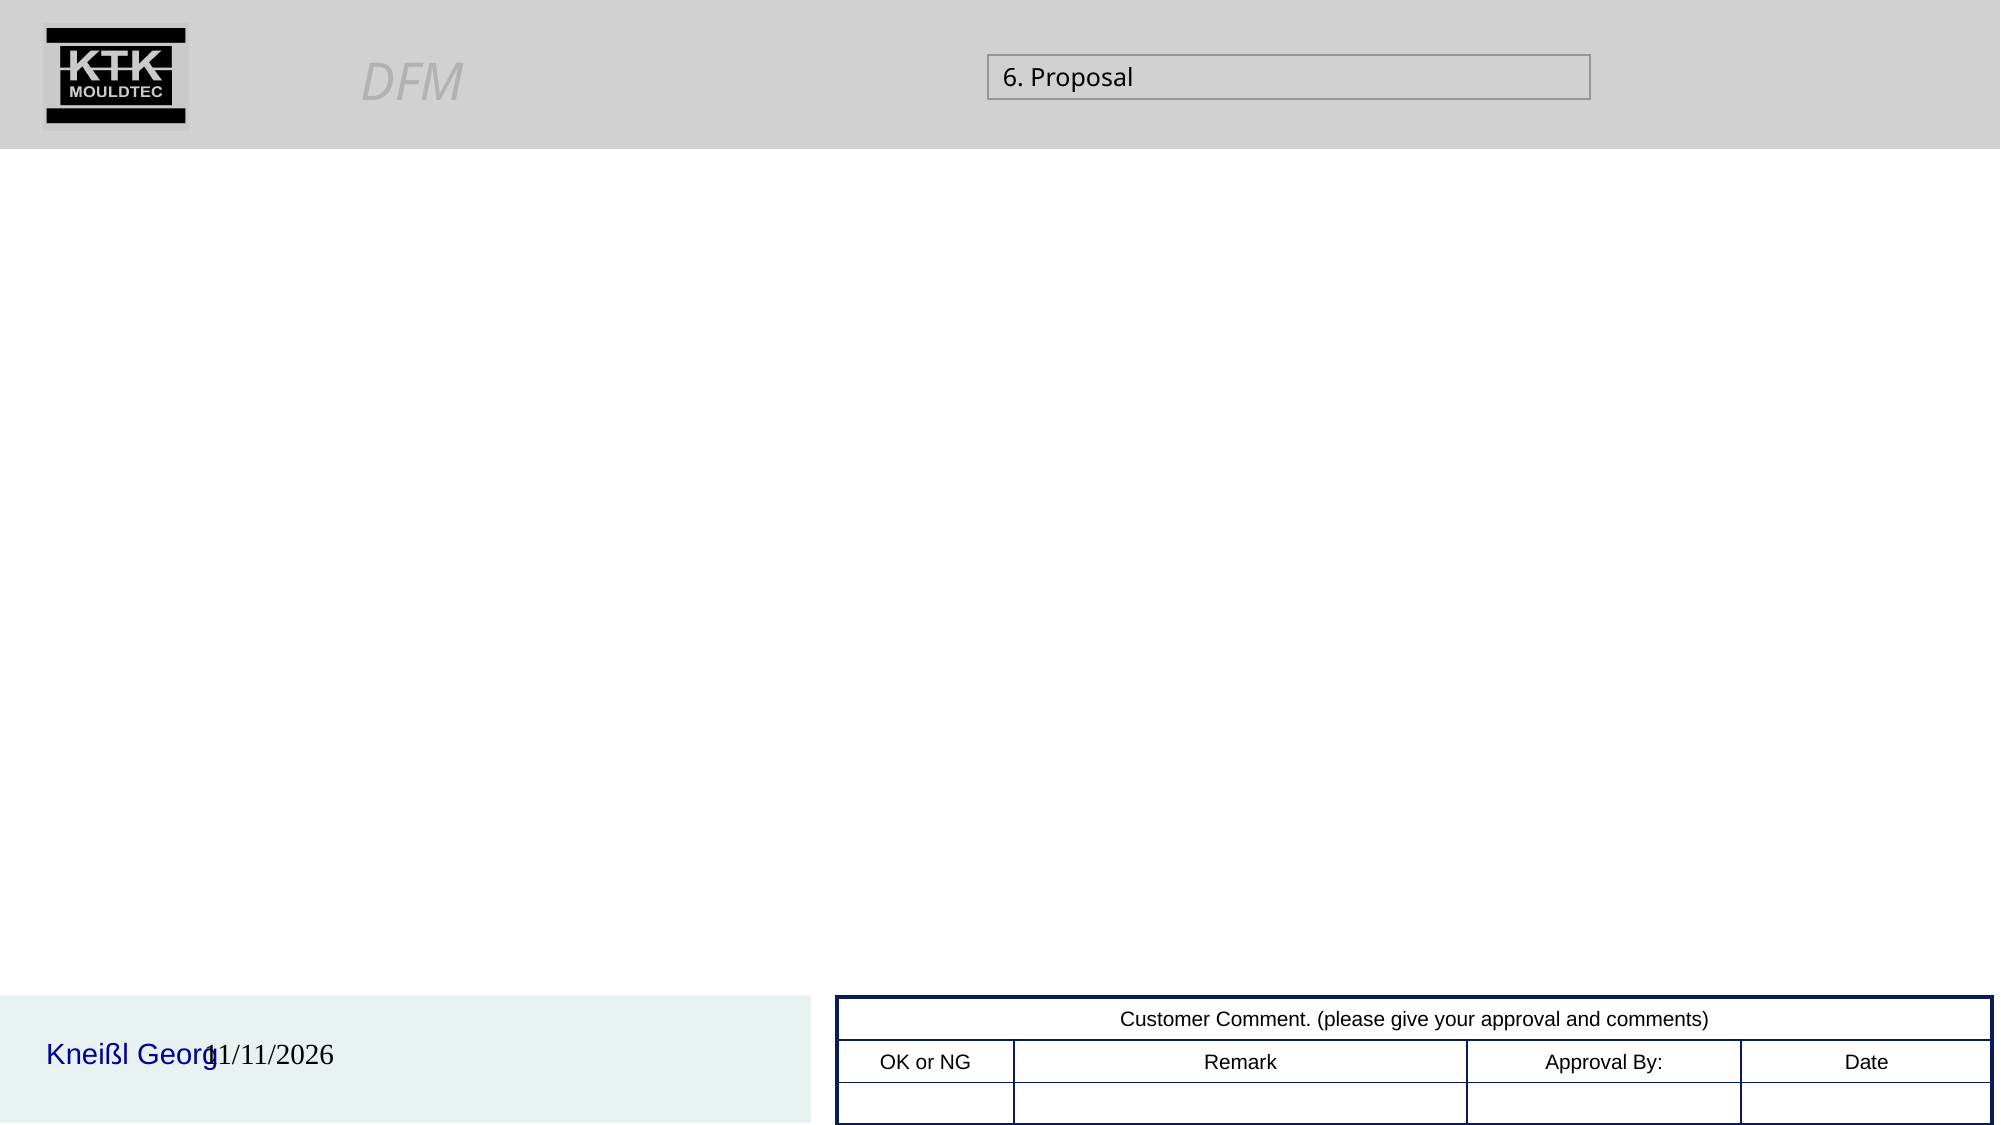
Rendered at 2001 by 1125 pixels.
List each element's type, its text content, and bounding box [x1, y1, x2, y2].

text_box 6. Proposal [988, 54, 1591, 100]
slide_number [188, 1027, 433, 1106]
